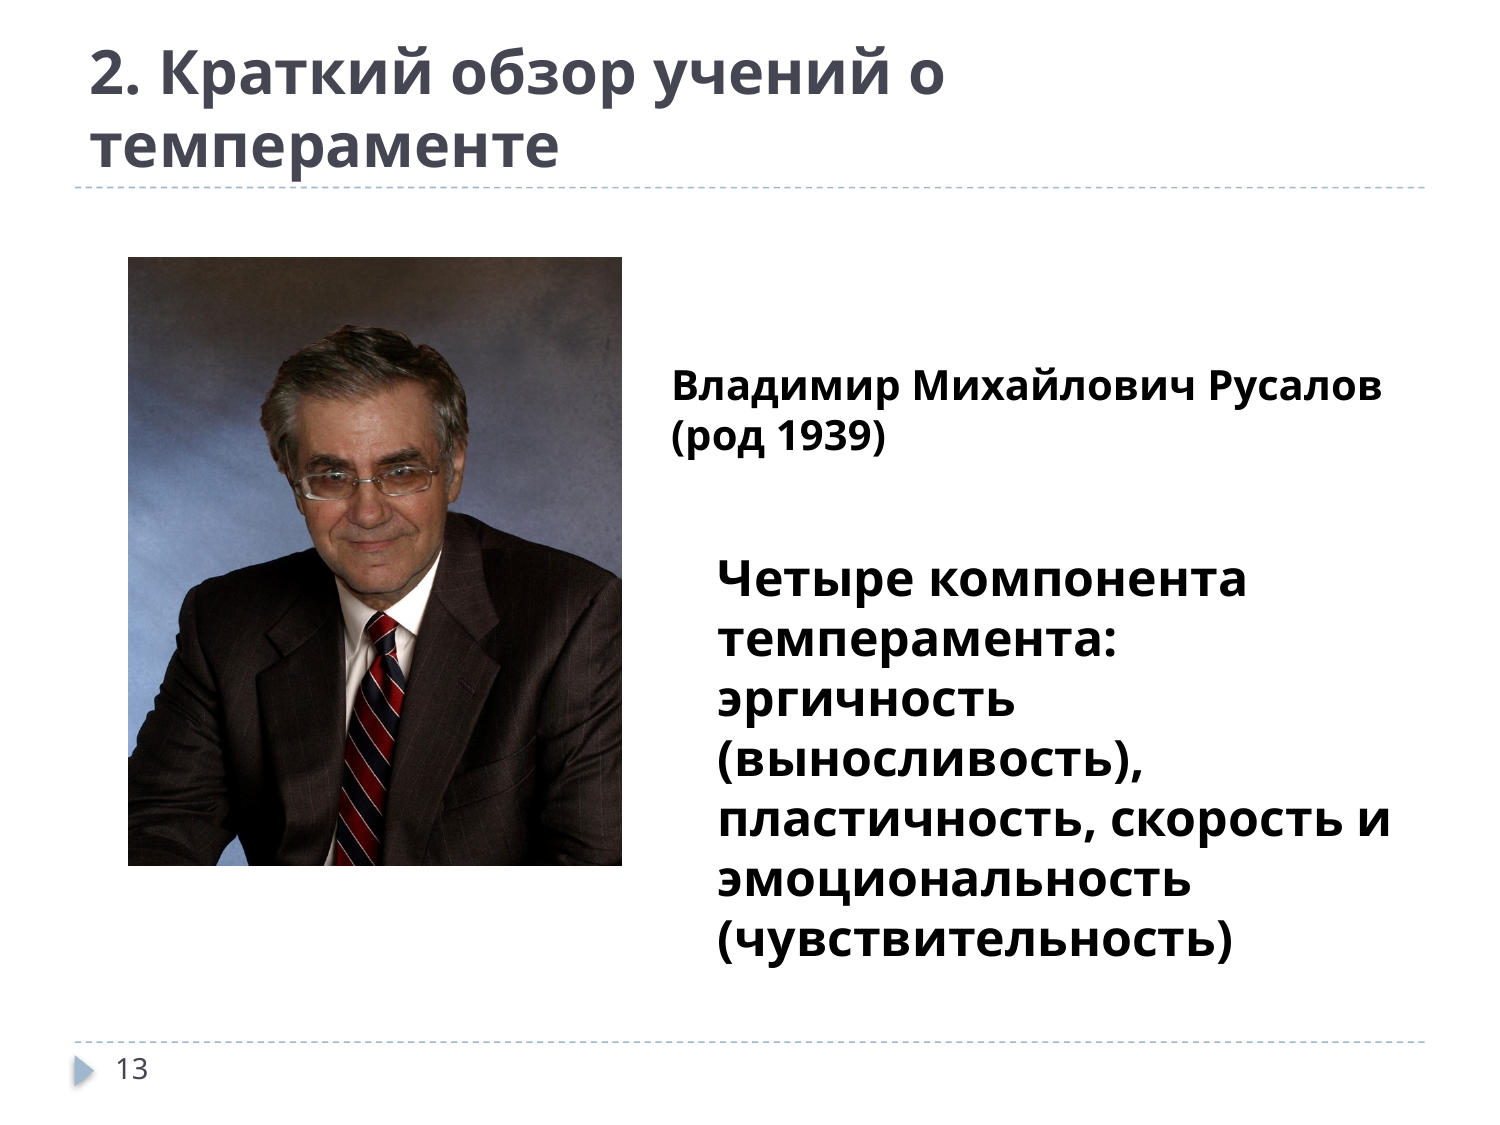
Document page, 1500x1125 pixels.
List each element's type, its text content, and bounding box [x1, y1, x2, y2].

text_box Четыре компонента темперамента: эргичность (выносливость), пластичность, скорость и эмоциональность (чувствительность) [703, 538, 1418, 974]
slide_number 13 [100, 1042, 426, 1103]
title 2. Краткий обзор учений о темпераменте [75, 24, 1425, 188]
text_box Владимир Михайлович Русалов (род 1939) [656, 351, 1484, 467]
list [128, 257, 622, 866]
